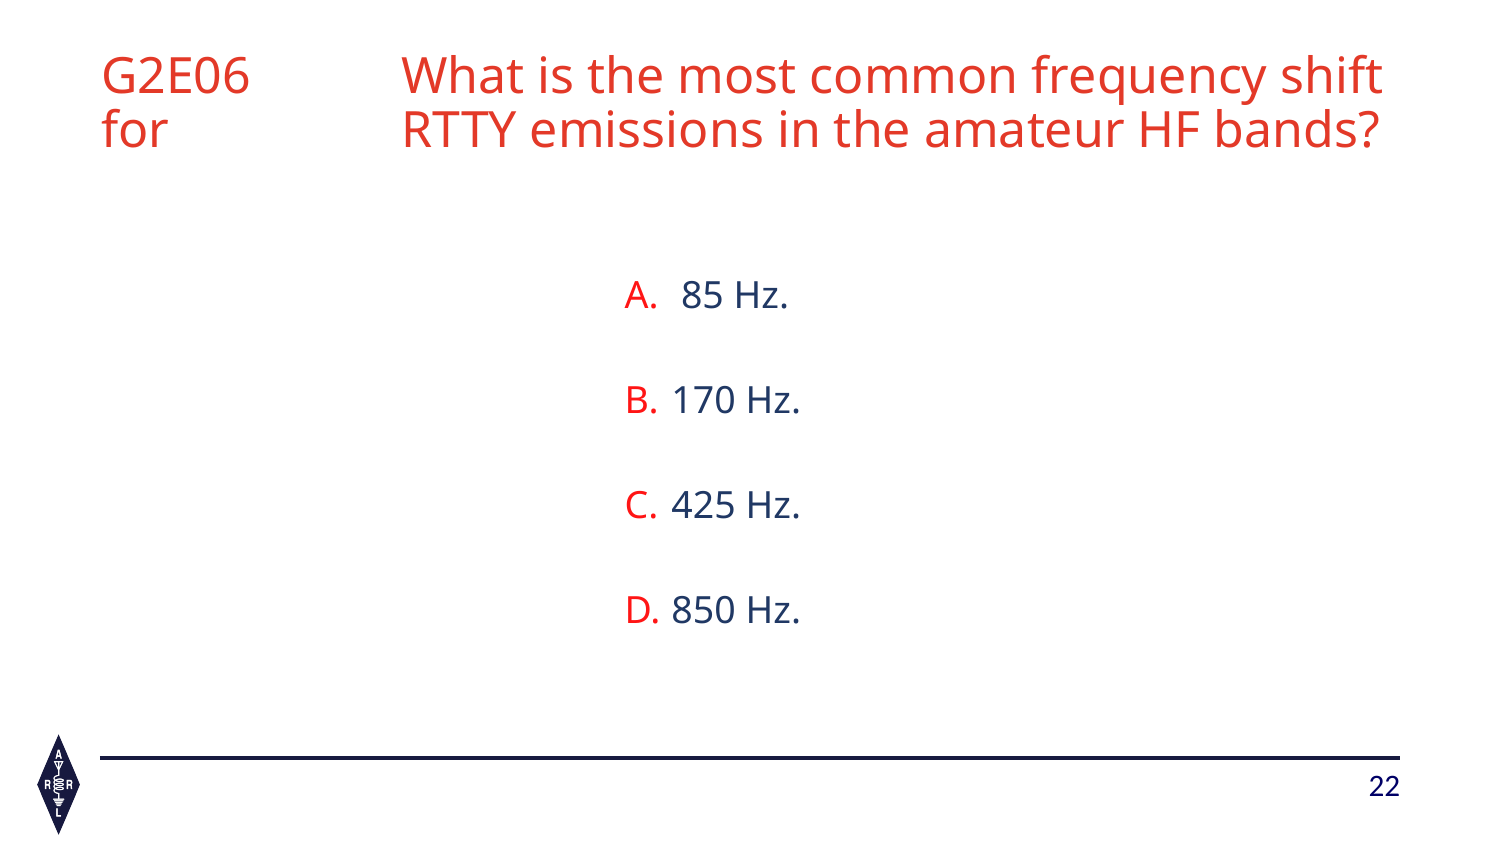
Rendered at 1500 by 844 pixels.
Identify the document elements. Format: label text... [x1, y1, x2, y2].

slide_number 22 [1302, 761, 1400, 807]
text_box 85 Hz. 170 Hz. 425 Hz. 850 Hz. [613, 265, 883, 702]
picture [37, 734, 80, 835]
list [76, 192, 1425, 827]
title G2E06 What is the most common frequency shift for RTTY emissions in the amateur HF bands? [101, 44, 1395, 145]
